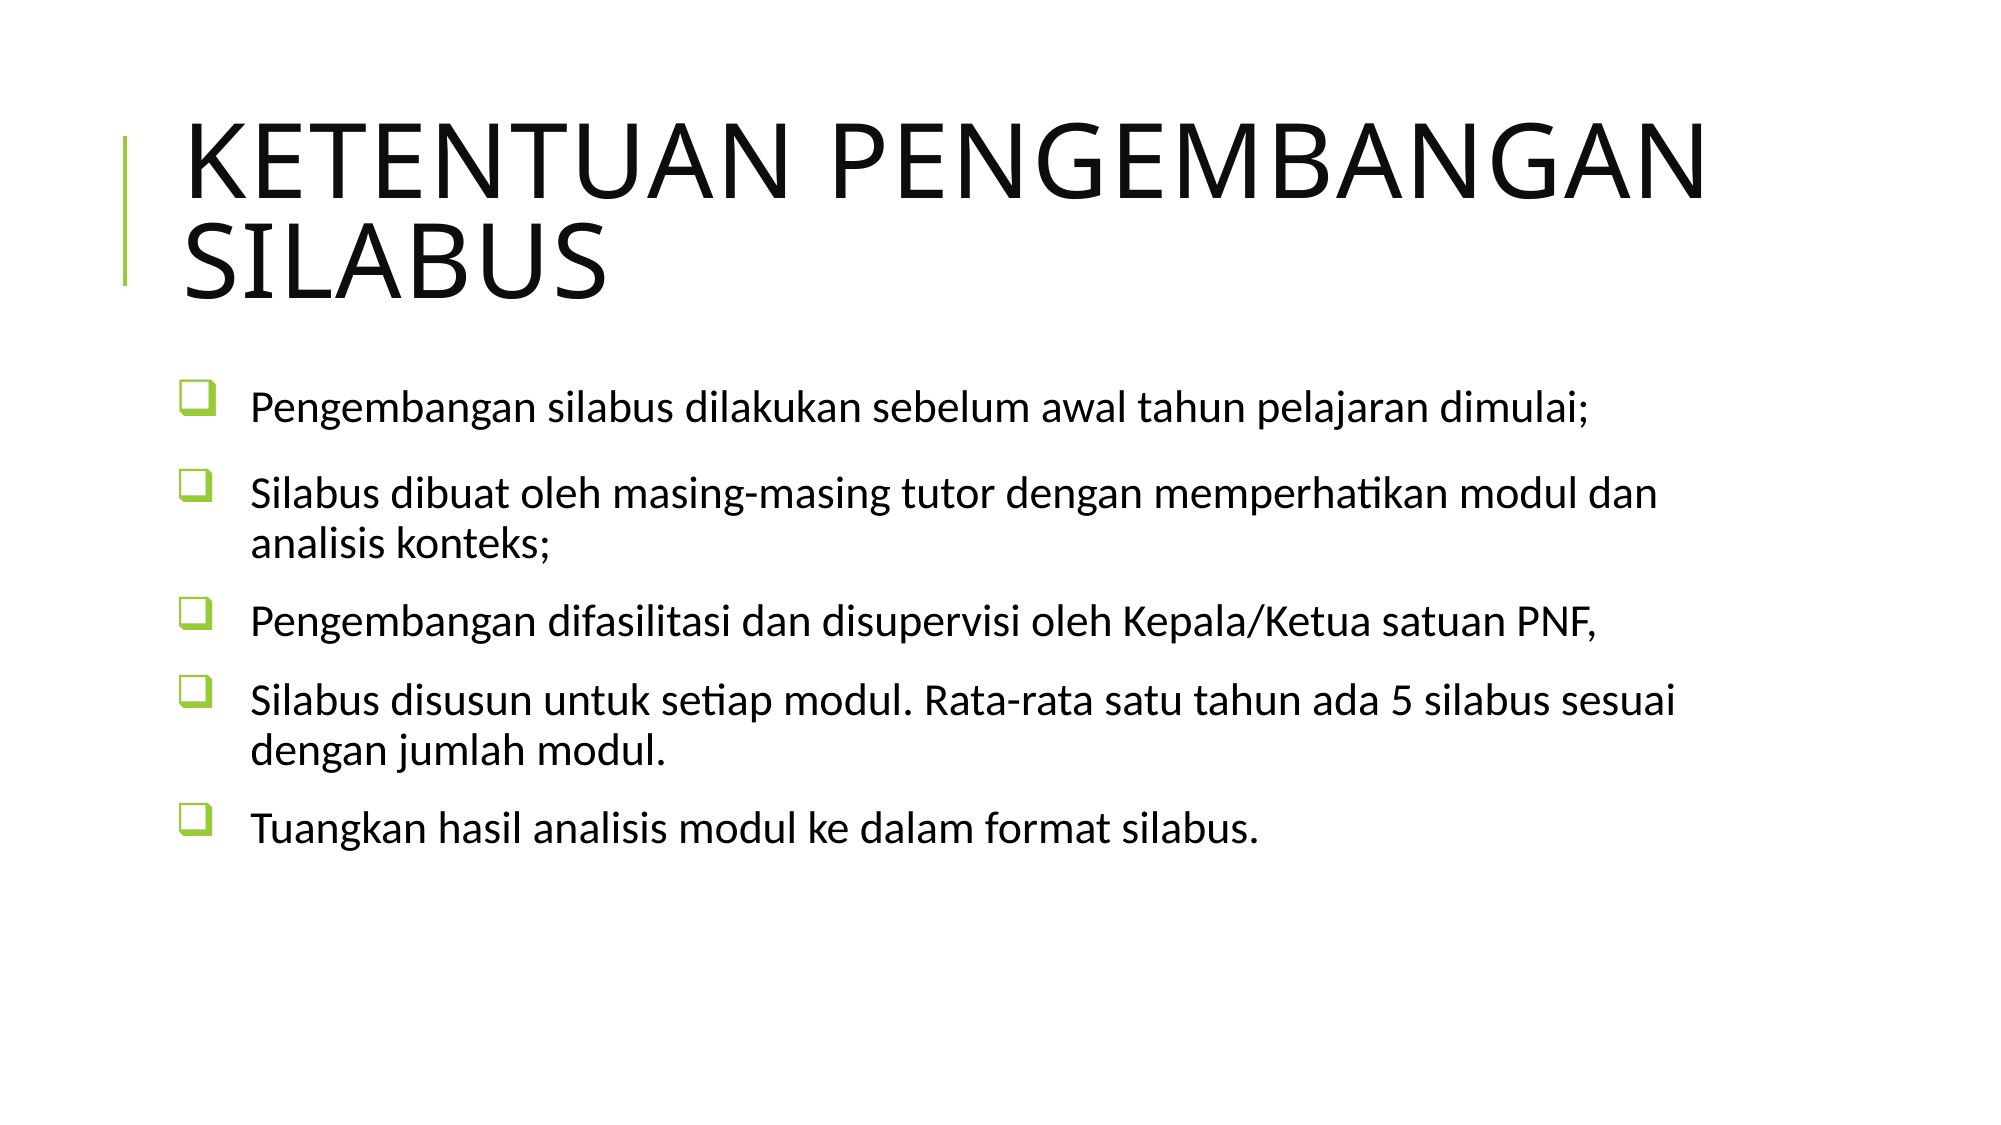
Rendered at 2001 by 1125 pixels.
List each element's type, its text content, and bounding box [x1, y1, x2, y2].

title Ketentuan PENGEMBANGAN SILABUS [168, 96, 1763, 342]
list Pengembangan silabus dilakukan sebelum awal tahun pelajaran dimulai; Silabus dibuat oleh masing-masing tutor dengan memperhatikan modul dan analisis konteks; Pengembangan difasilitasi dan disupervisi oleh Kepala/Ketua satuan PNF, Silabus disusun untuk setiap modul. Rata-rata satu tahun ada 5 silabus sesuai dengan jumlah modul. Tuangkan hasil analisis modul ke dalam format silabus. [168, 375, 1763, 1035]
